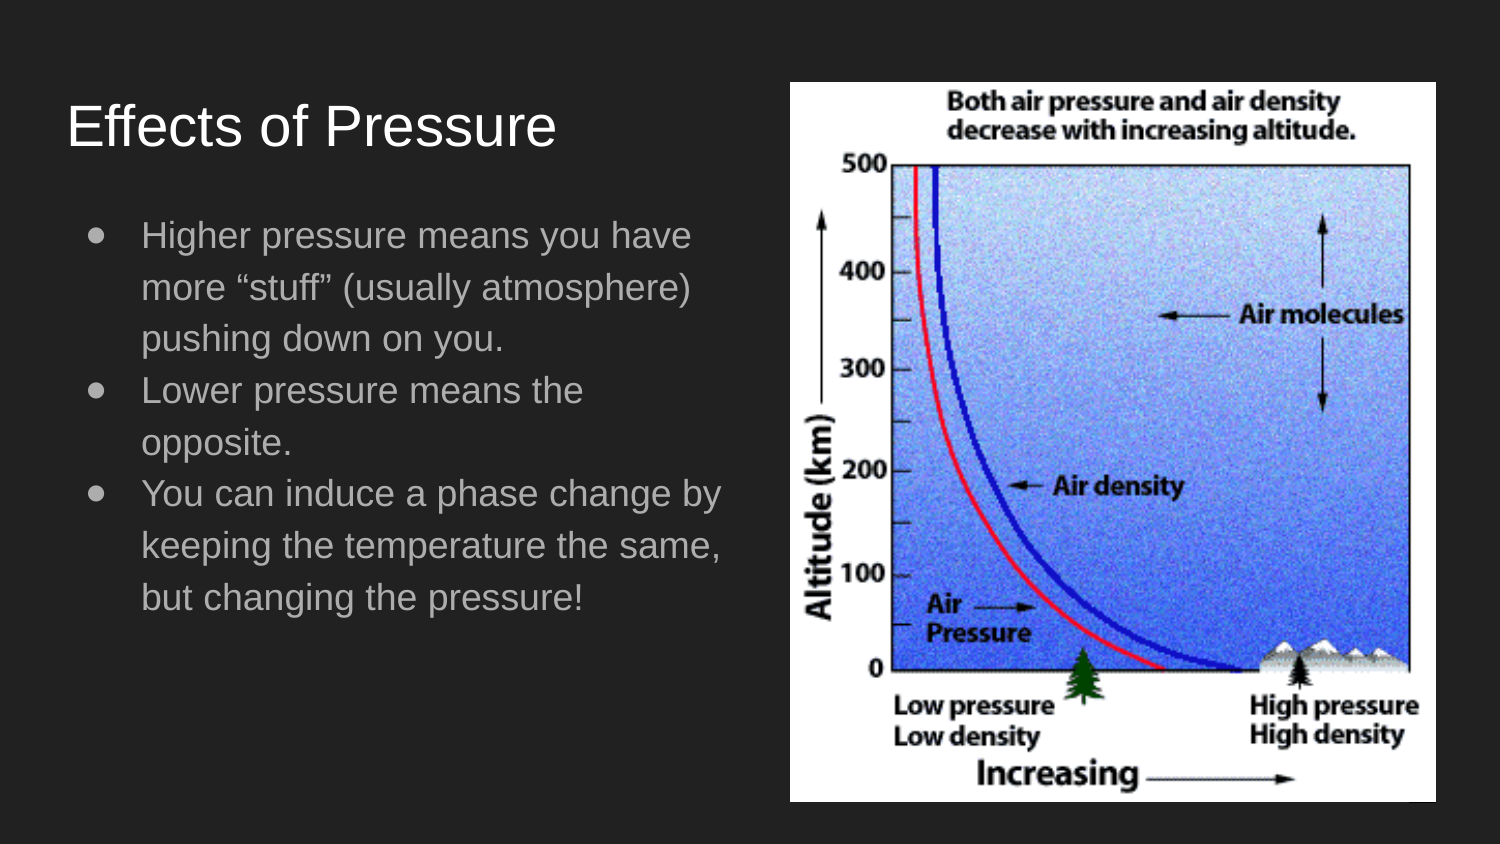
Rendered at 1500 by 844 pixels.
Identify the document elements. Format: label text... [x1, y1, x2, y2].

list Higher pressure means you have more “stuff” (usually atmosphere) pushing down on you. Lower pressure means the opposite. You can induce a phase change by keeping the temperature the same, but changing the pressure! [51, 189, 745, 750]
title Effects of Pressure [51, 72, 1449, 167]
picture [790, 82, 1436, 803]
